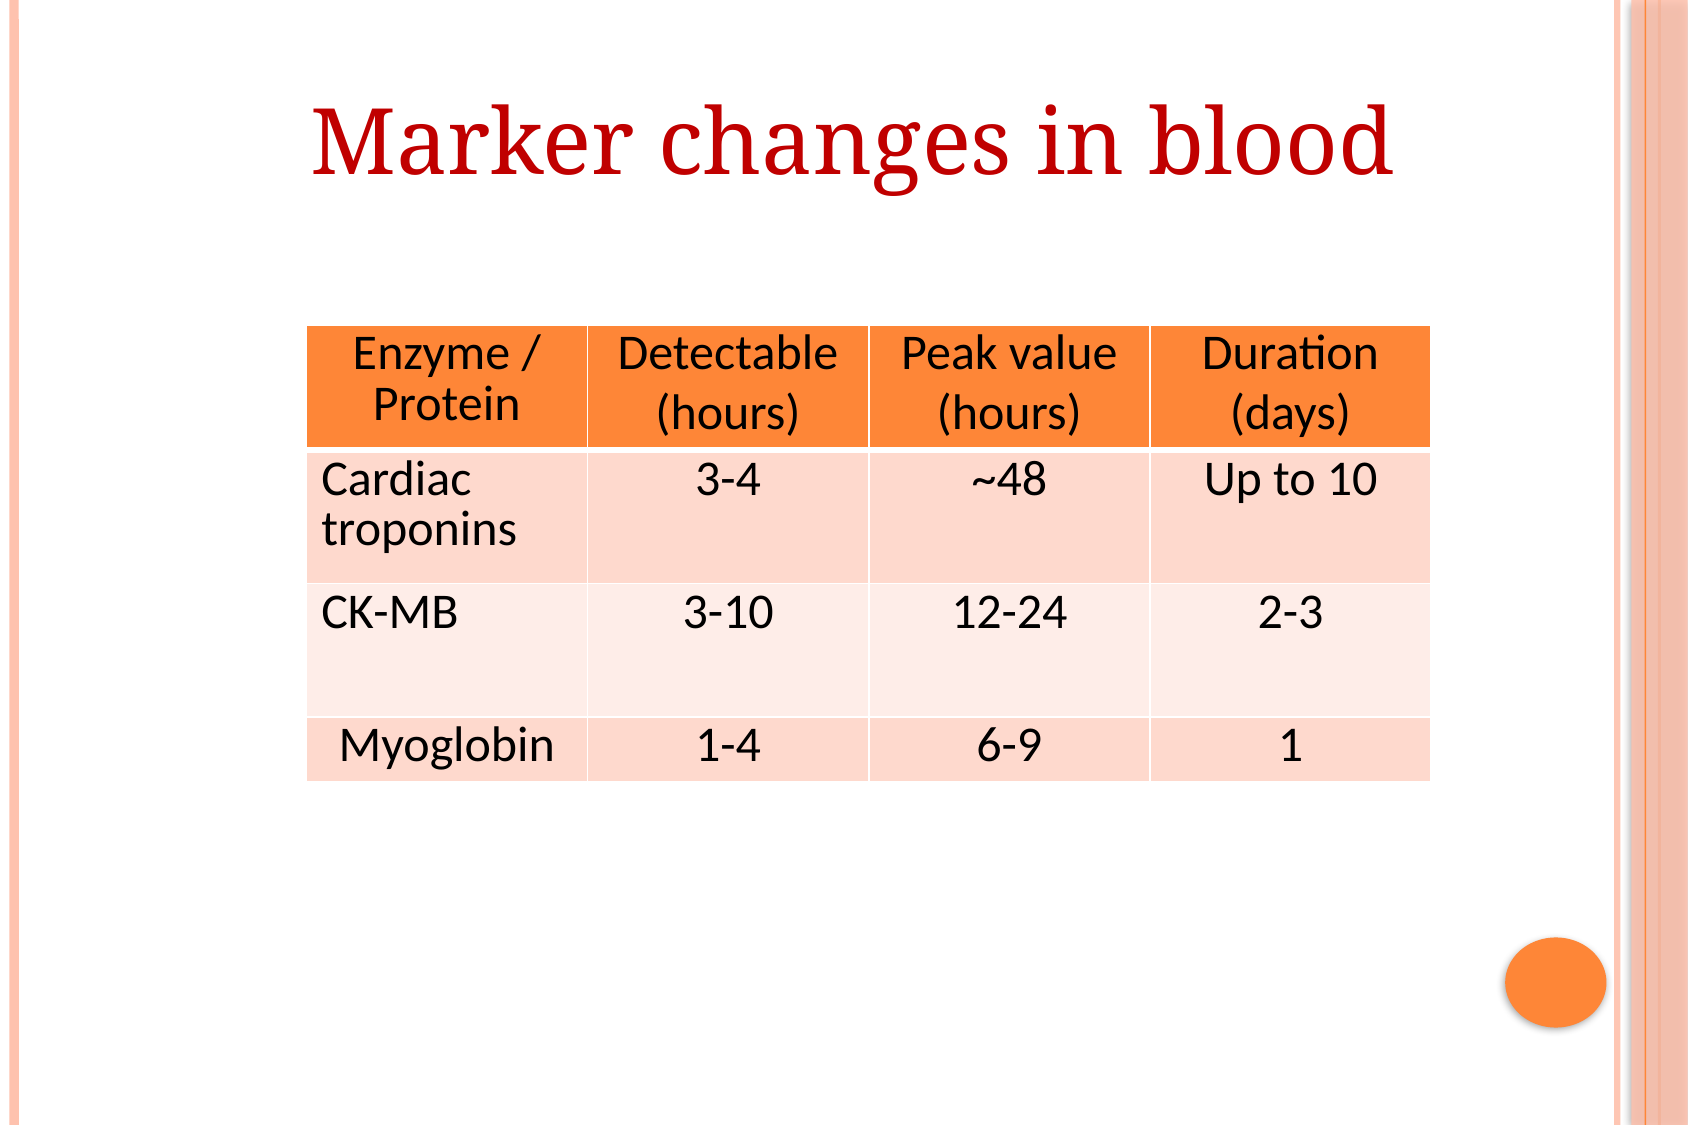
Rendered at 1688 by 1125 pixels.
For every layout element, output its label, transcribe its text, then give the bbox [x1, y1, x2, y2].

table_cell 1-4 [588, 718, 868, 781]
table_header Detectable (hours) [588, 326, 868, 447]
table_header Duration (days) [1151, 326, 1430, 447]
table_cell 3-4 [588, 453, 868, 583]
table_cell 6-9 [870, 718, 1149, 781]
table_cell 3-10 [588, 584, 868, 716]
table_cell ~48 [870, 453, 1149, 583]
table_header Enzyme / Protein [307, 326, 587, 447]
table_cell Up to 10 [1151, 453, 1430, 583]
text_box Marker changes in blood [162, 75, 1544, 200]
table_cell CK-MB [307, 584, 587, 716]
table_cell Cardiac troponins [307, 453, 587, 583]
table_header Peak value (hours) [870, 326, 1149, 447]
table_cell 2-3 [1151, 584, 1430, 716]
table_cell 12-24 [870, 584, 1149, 716]
table_cell Myoglobin [307, 718, 587, 781]
table_cell 1 [1151, 718, 1430, 781]
